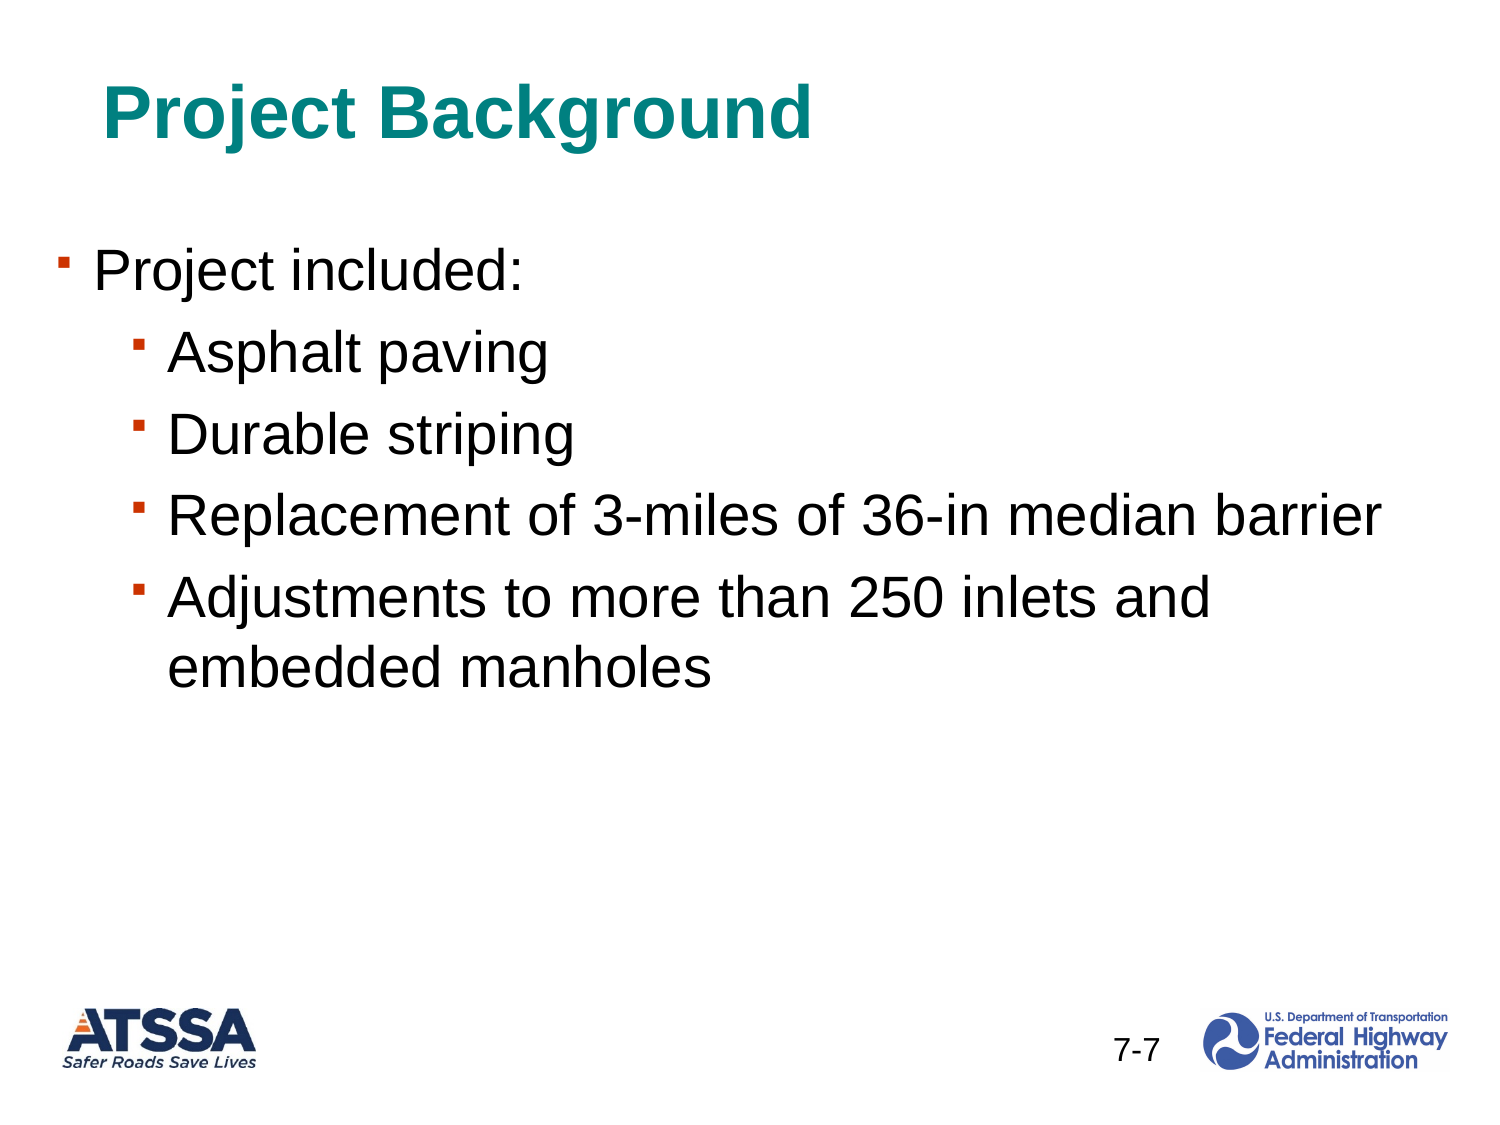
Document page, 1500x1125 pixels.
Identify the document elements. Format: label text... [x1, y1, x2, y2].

title Project Background [87, 0, 1500, 218]
list Project included: Asphalt paving Durable striping Replacement of 3-miles of 36-in median barrier Adjustments to more than 250 inlets and embedded manholes [40, 224, 1500, 876]
picture [1200, 1008, 1450, 1072]
picture [62, 1008, 256, 1068]
